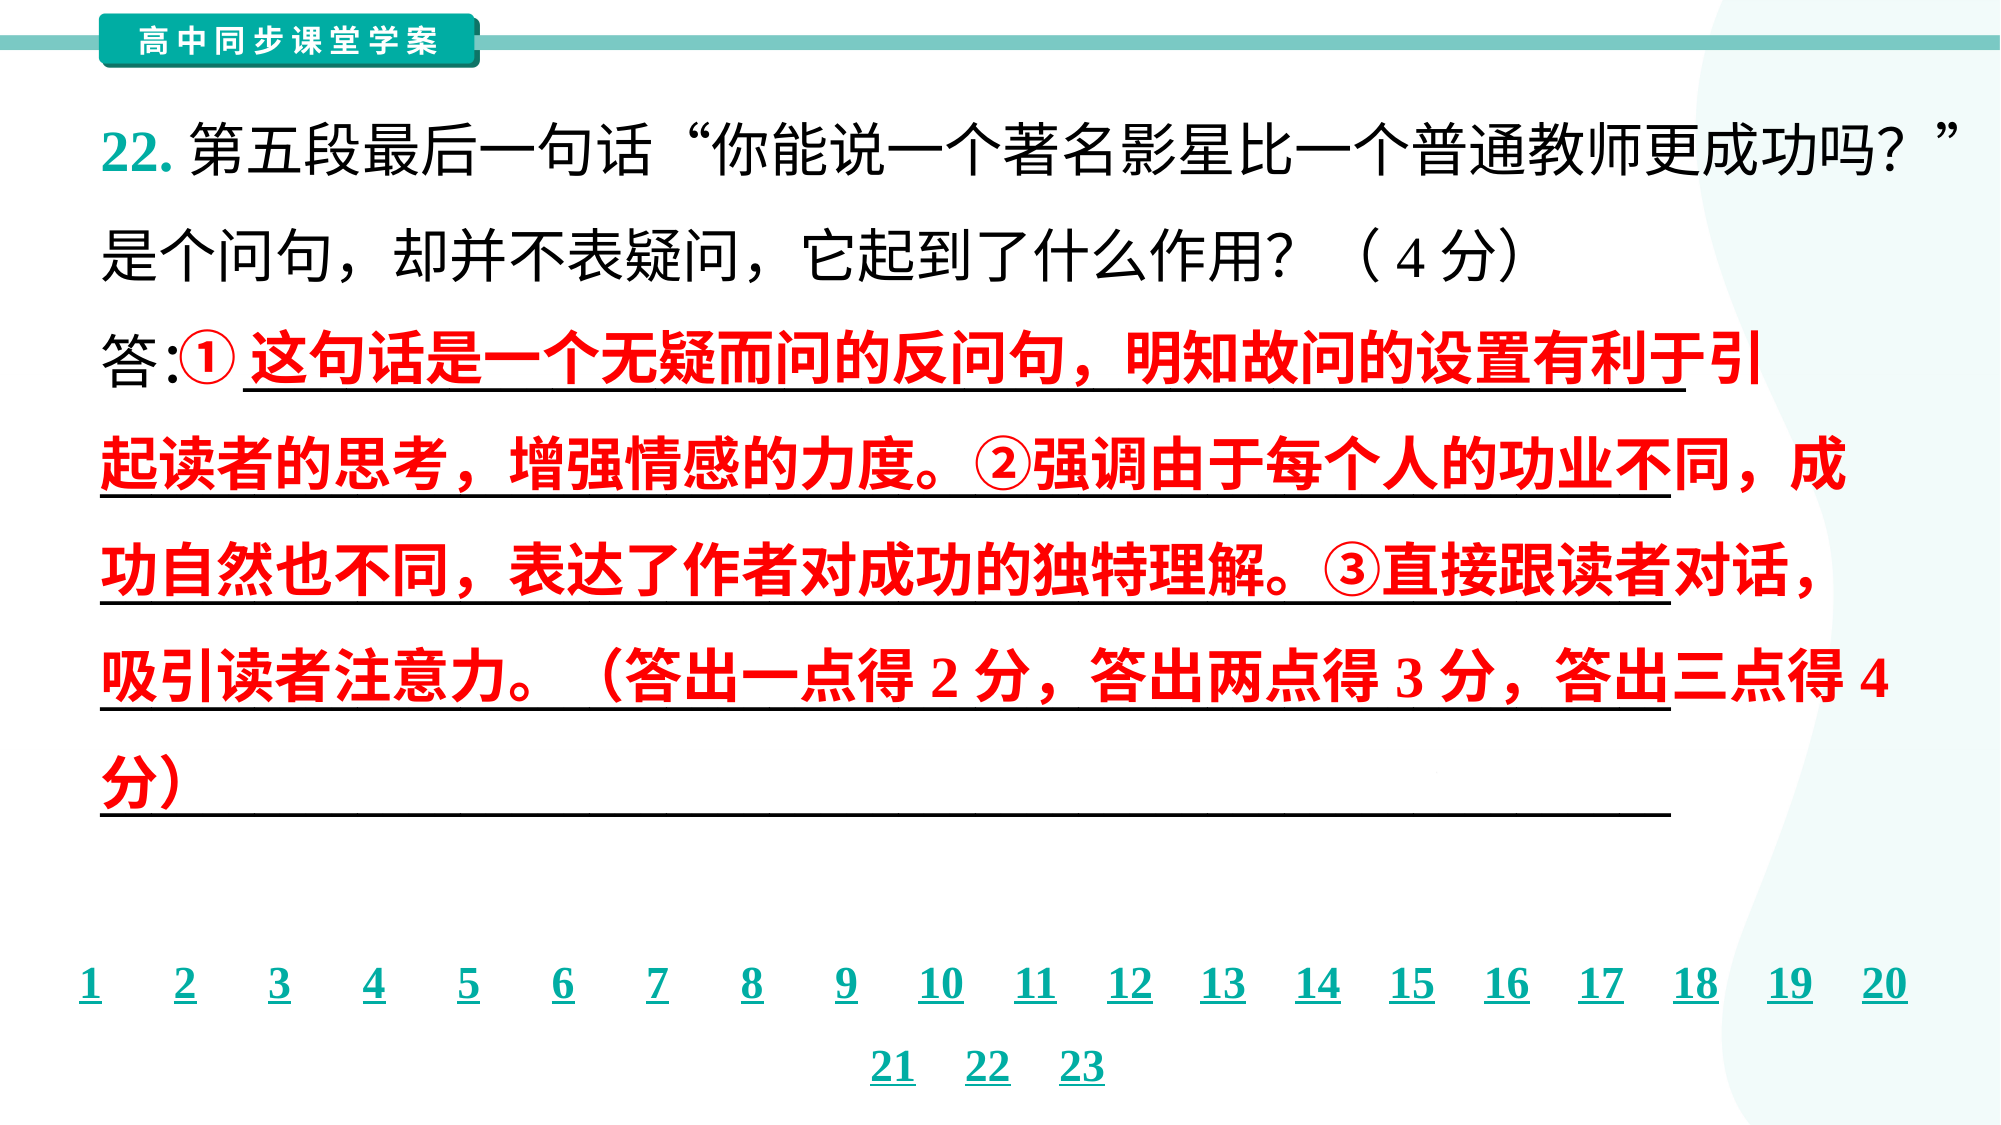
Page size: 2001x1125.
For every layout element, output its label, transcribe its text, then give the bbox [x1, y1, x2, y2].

text_box 22.第五段最后一句话“你能说一个著名影星比一个普通教师更成功吗？” 是个问句，却并不表疑问，它起到了什么作用？（4分） 答： ________________________________________________________ _____________________________________________________________ _____________________________________________________________ _____________________________________________________________ _____________________________________________________________ [100, 76, 1899, 284]
text_box ①这句话是一个无疑而问的反问句，明知故问的设置有利于引 起读者的思考，增强情感的力度。②强调由于每个人的功业不同，成 功自然也不同，表达了作者对成功的独特理解。③直接跟读者对话， 吸引读者注意力。（答出一点得2分，答出两点得3分，答出三点得4 分） [100, 284, 1899, 816]
picture [0, 0, 2000, 1125]
text_box 22.第五段最后一句话“你能说一个著名影星比一个普通教师更成功吗？” 是个问句，却并不表疑问，它起到了什么作用？（4分） 答： ________________________________________________________ _____________________________________________________________ _____________________________________________________________ _____________________________________________________________ _____________________________________________________________ [100, 816, 1899, 821]
